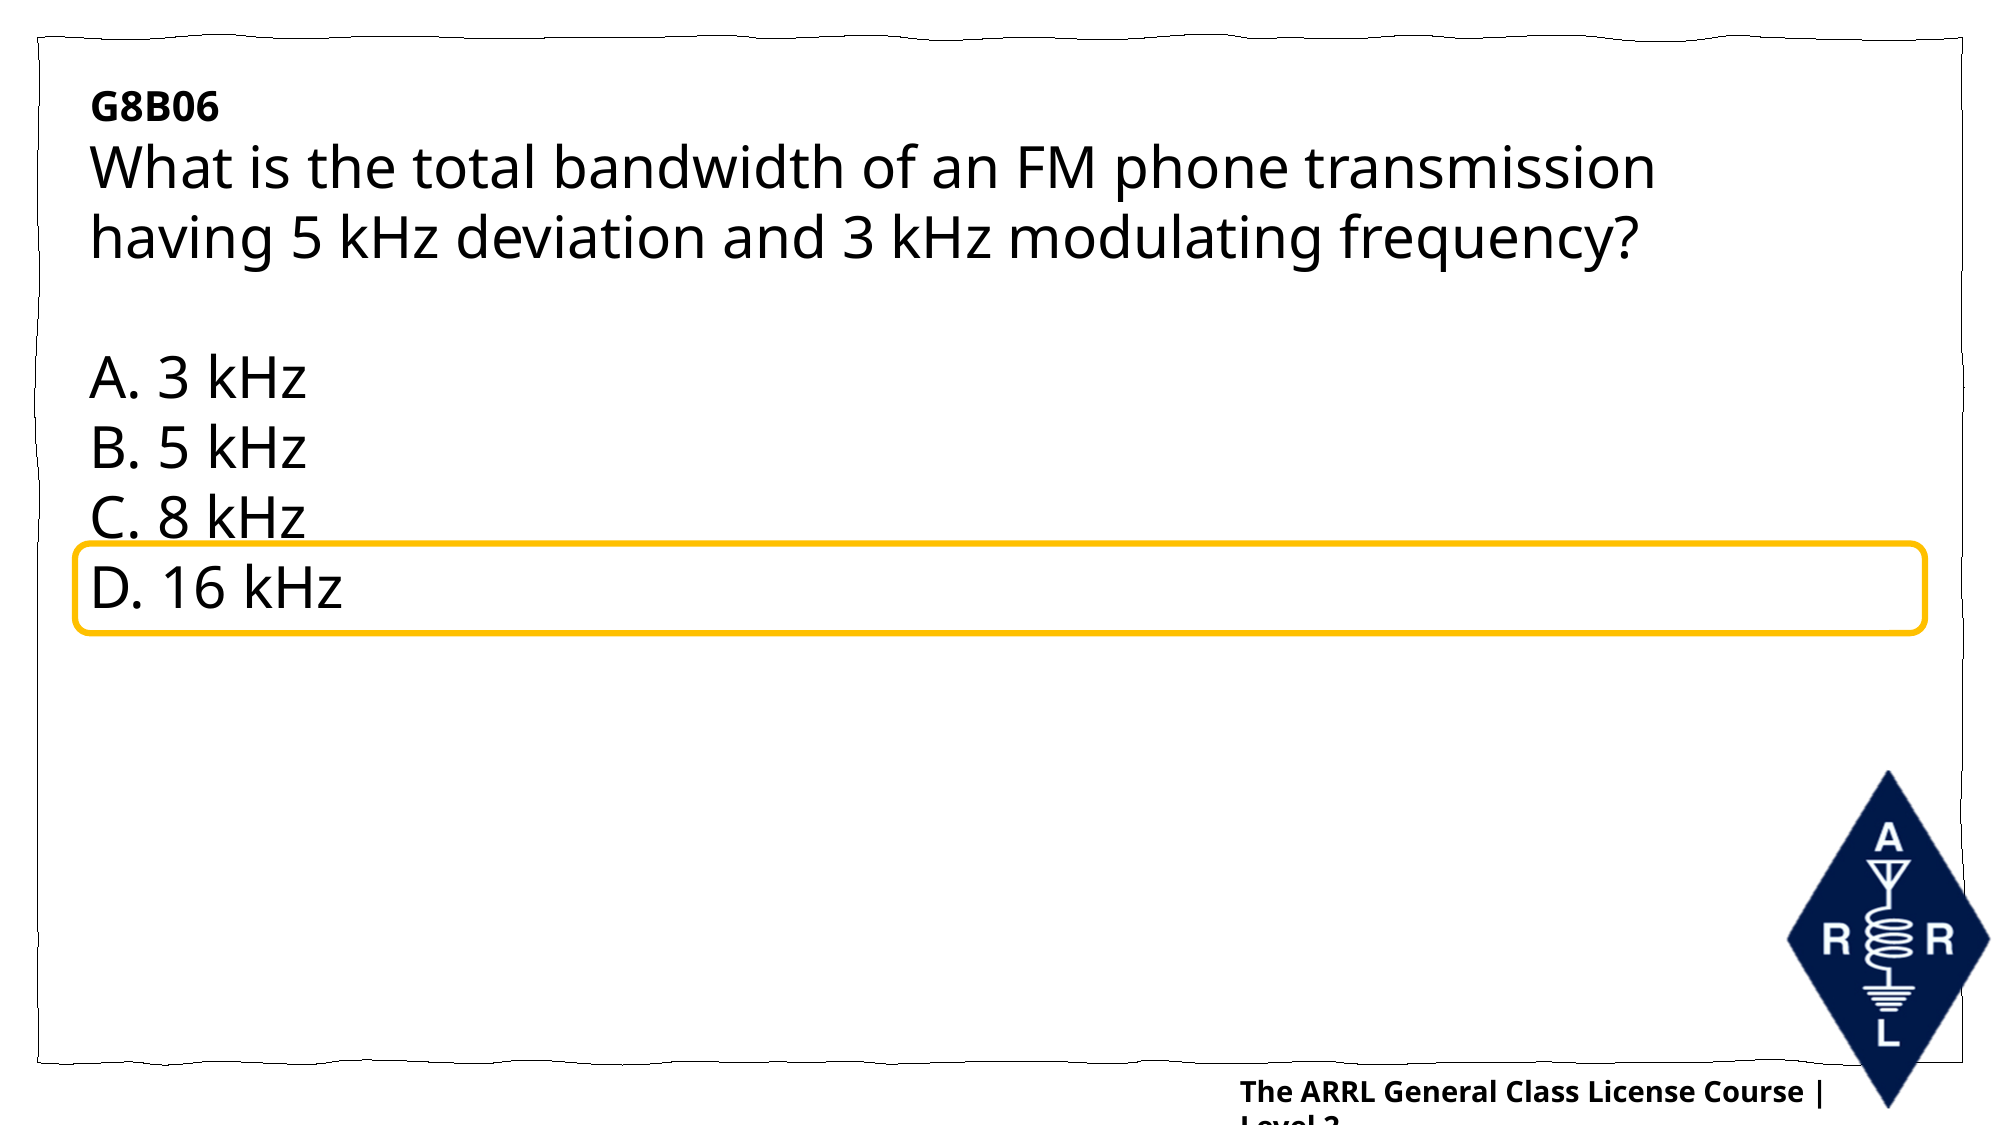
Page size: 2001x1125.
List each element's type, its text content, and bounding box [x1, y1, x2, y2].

text_box [73, 542, 1927, 635]
text_box G8B06 What is the total bandwidth of an FM phone transmission having 5 kHz deviation and 3 kHz modulating frequency? A. 3 kHz B. 5 kHz C. 8 kHz D. 16 kHz [75, 72, 1850, 550]
picture [1773, 752, 1999, 1125]
